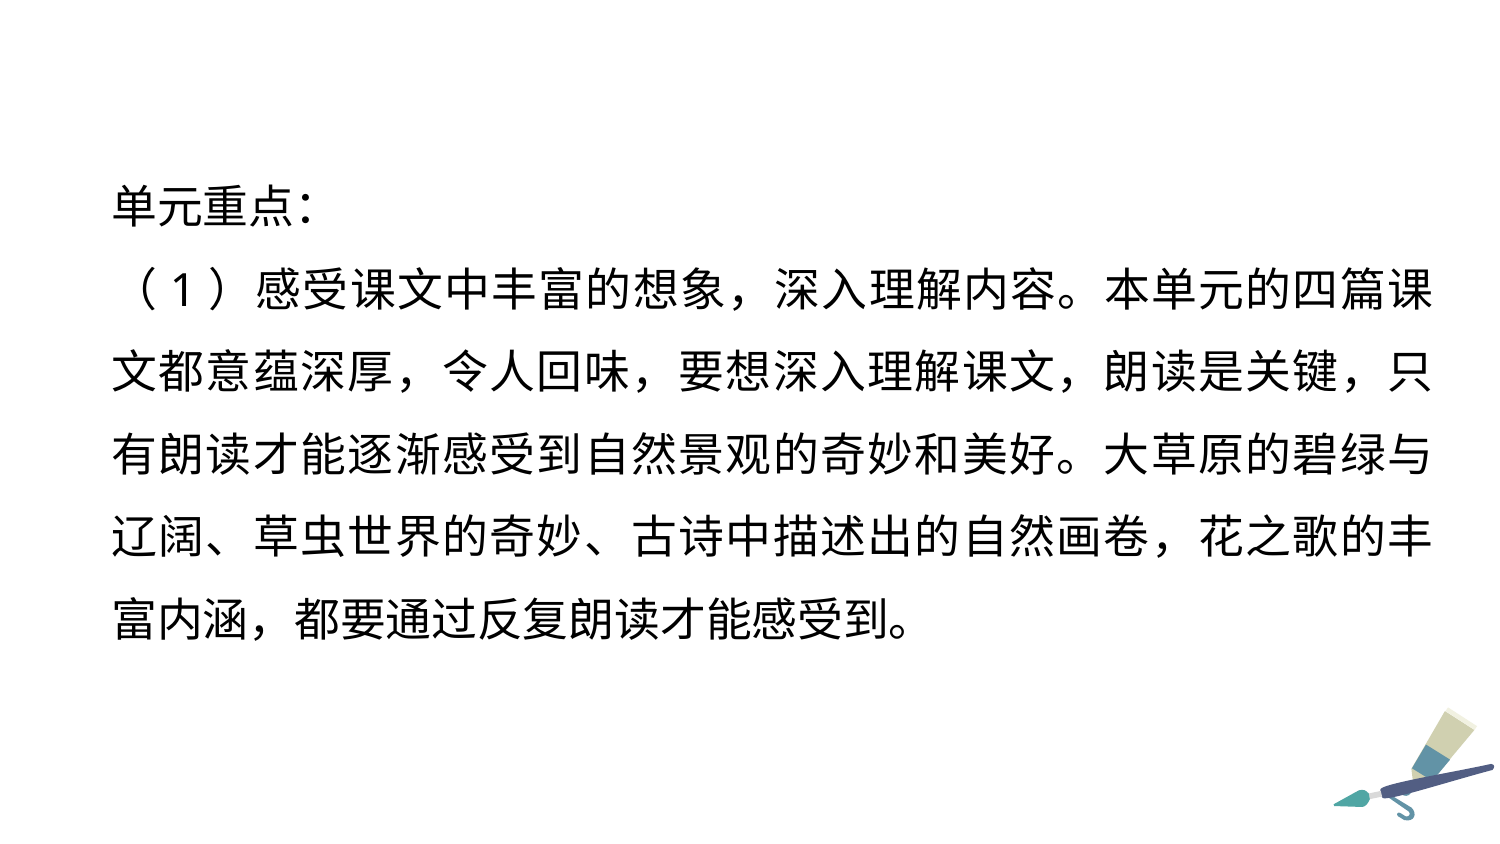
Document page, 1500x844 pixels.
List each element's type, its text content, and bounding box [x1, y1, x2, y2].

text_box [1358, 708, 1481, 844]
text_box 单元重点： （1）感受课文中丰富的想象，深入理解内容。本单元的四篇课文都意蕴深厚，令人回味，要想深入理解课文，朗读是关键，只有朗读才能逐渐感受到自然景观的奇妙和美好。大草原的碧绿与辽阔、草虫世界的奇妙、古诗中描述出的自然画卷，花之歌的丰富内涵，都要通过反复朗读才能感受到。 [50, 143, 1449, 653]
